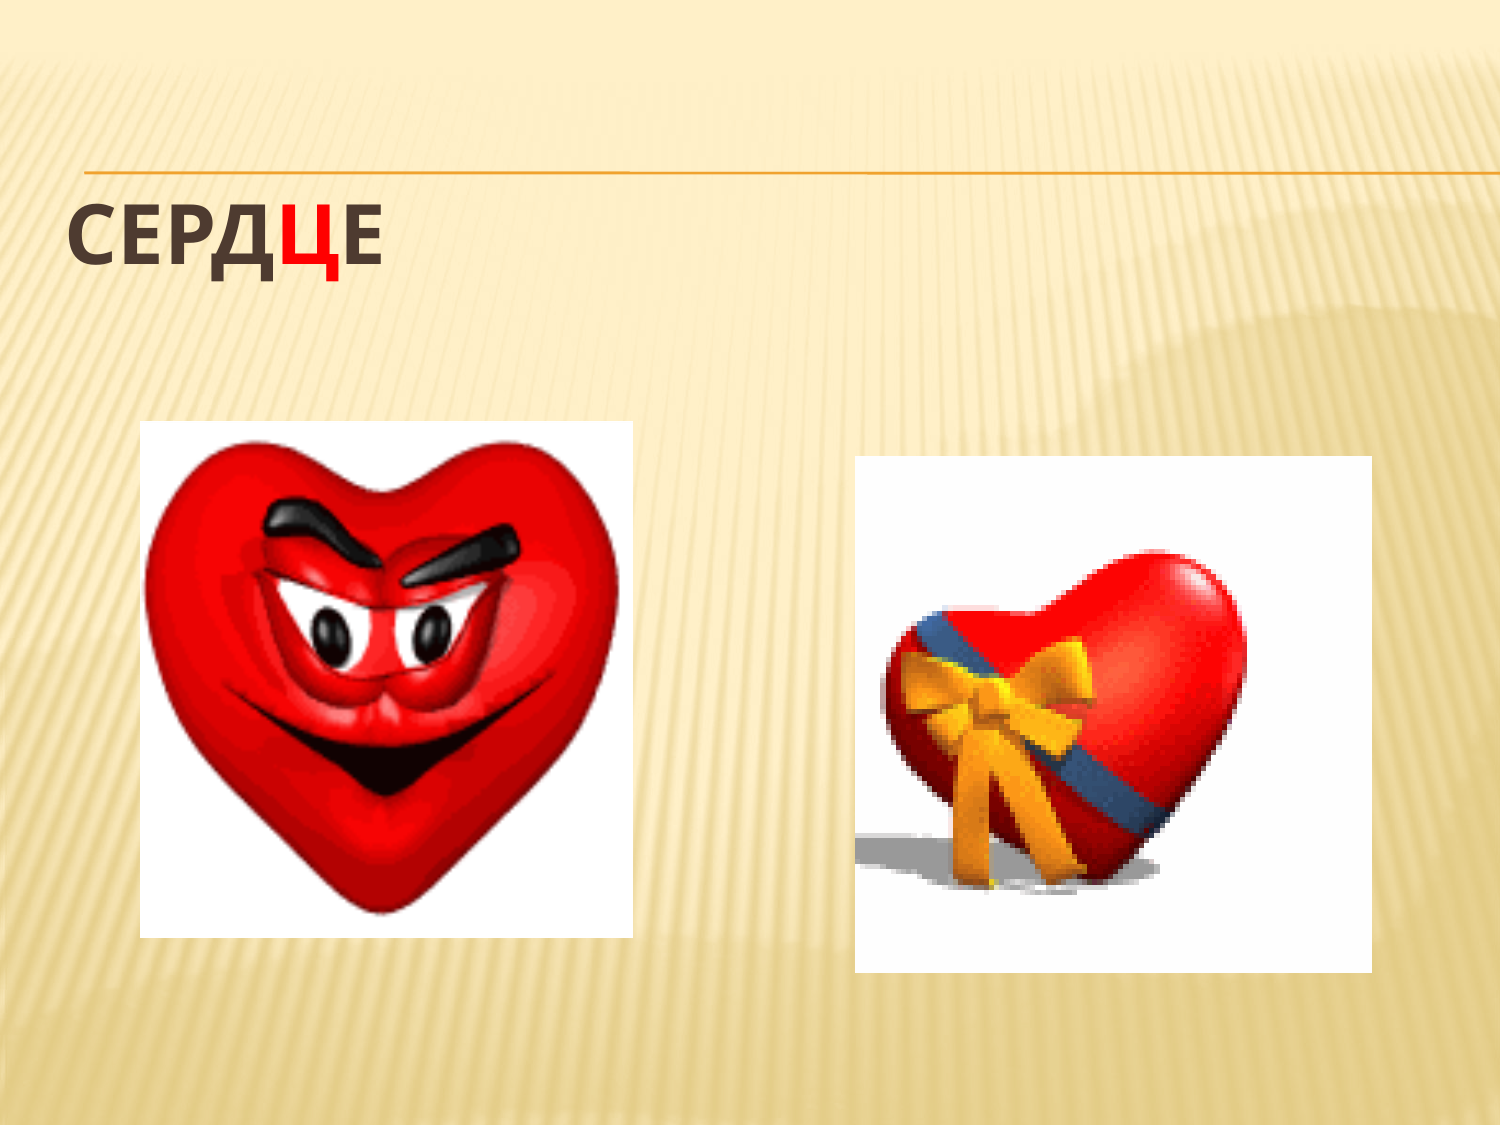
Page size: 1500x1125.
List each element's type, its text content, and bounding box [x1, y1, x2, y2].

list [855, 456, 1372, 973]
picture [140, 421, 633, 938]
title сердце [50, 75, 1475, 387]
